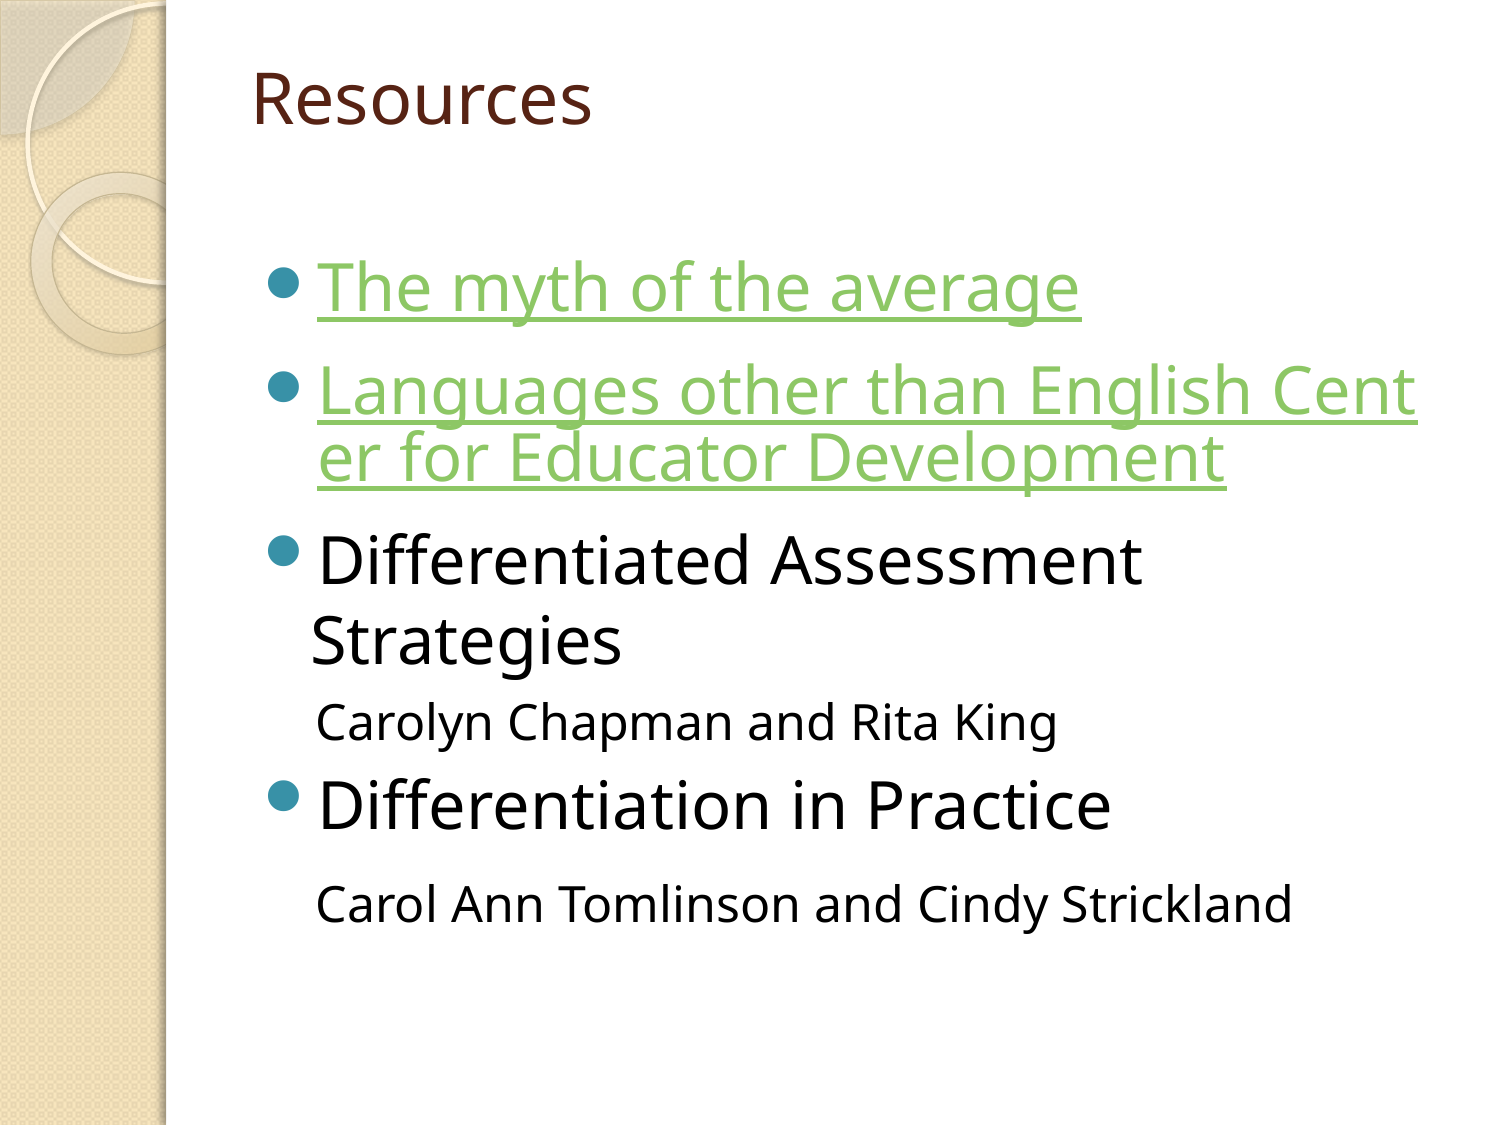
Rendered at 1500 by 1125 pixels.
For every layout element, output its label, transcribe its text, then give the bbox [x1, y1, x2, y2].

title Resources [235, 45, 1466, 233]
text_box [374, 509, 1125, 576]
list The myth of the average Languages other than English Center for Educator Development Differentiated Assessment Strategies Carolyn Chapman and Rita King Differentiation in Practice Carol Ann Tomlinson and Cindy Strickland [235, 237, 1466, 1025]
